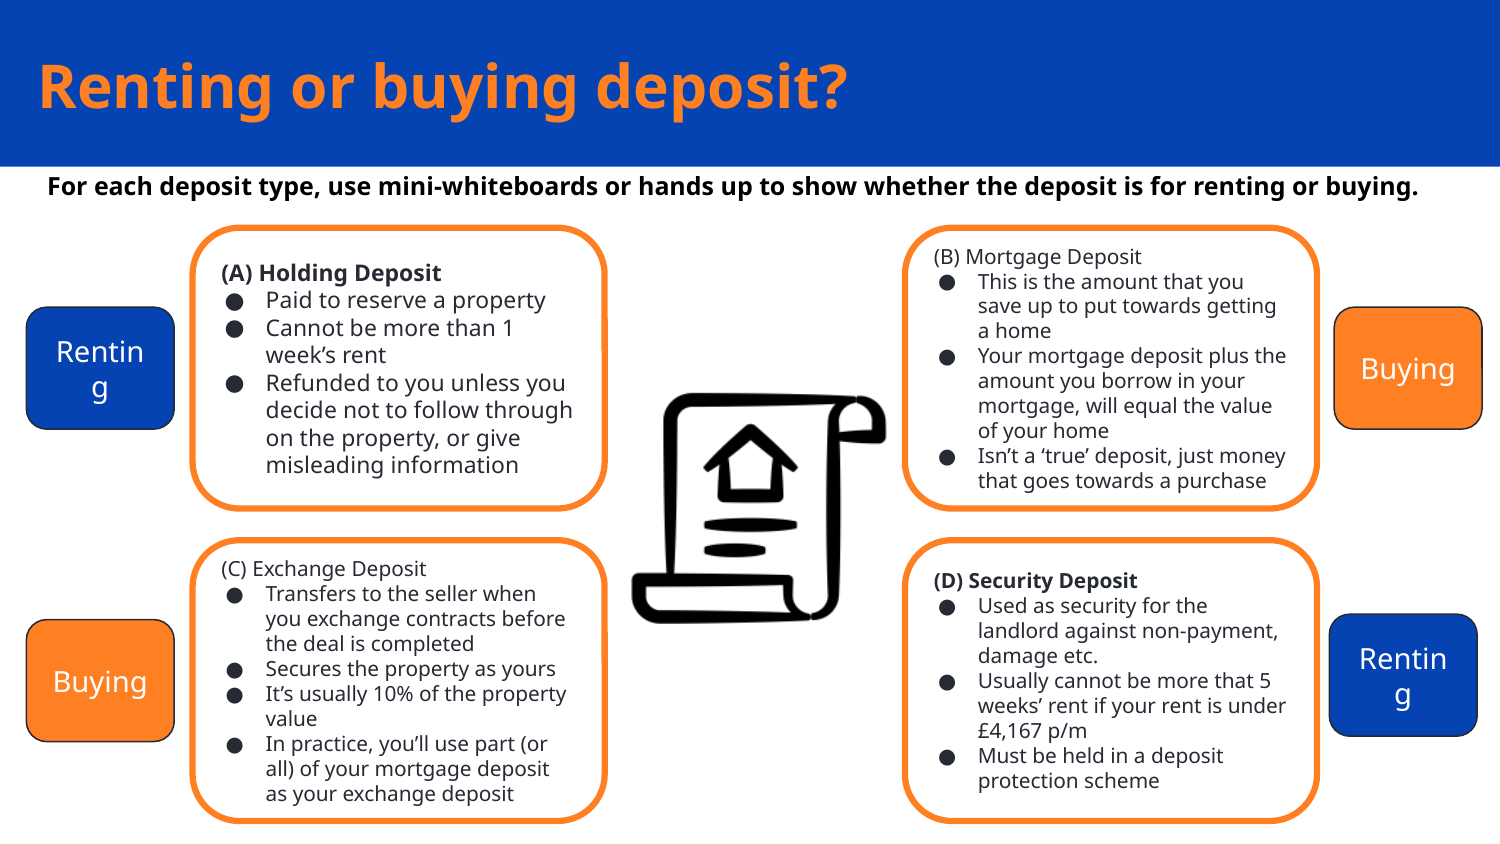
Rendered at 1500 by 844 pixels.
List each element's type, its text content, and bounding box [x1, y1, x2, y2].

text_box [1304, 682, 1493, 837]
text_box For each deposit type, use mini-whiteboards or hands up to show whether the deposit is for renting or buying. [9, 155, 1459, 216]
text_box (B) Mortgage Deposit This is the amount that you save up to put towards getting a home Your mortgage deposit plus the amount you borrow in your mortgage, will equal the value of your home Isn’t a ‘true’ deposit, just money that goes towards a purchase [904, 227, 1318, 509]
text_box (C) Exchange Deposit Transfers to the seller when you exchange contracts before the deal is completed Secures the property as yours It’s usually 10% of the property value In practice, you’ll use part (or all) of your mortgage deposit as your exchange deposit [192, 540, 605, 821]
text_box Buying [1334, 307, 1483, 430]
picture [630, 383, 888, 634]
text_box Renting [26, 307, 175, 430]
title Renting or buying deposit? [22, 41, 1429, 127]
text_box Buying [26, 619, 175, 742]
text_box (A) Holding Deposit Paid to reserve a property Cannot be more than 1 week’s rent Refunded to you unless you decide not to follow through on the property, or give misleading information [192, 227, 605, 509]
text_box Renting [1329, 614, 1478, 737]
text_box (D) Security Deposit Used as security for the landlord against non-payment, damage etc. Usually cannot be more that 5 weeks’ rent if your rent is under £4,167 p/m Must be held in a deposit protection scheme [904, 540, 1318, 821]
